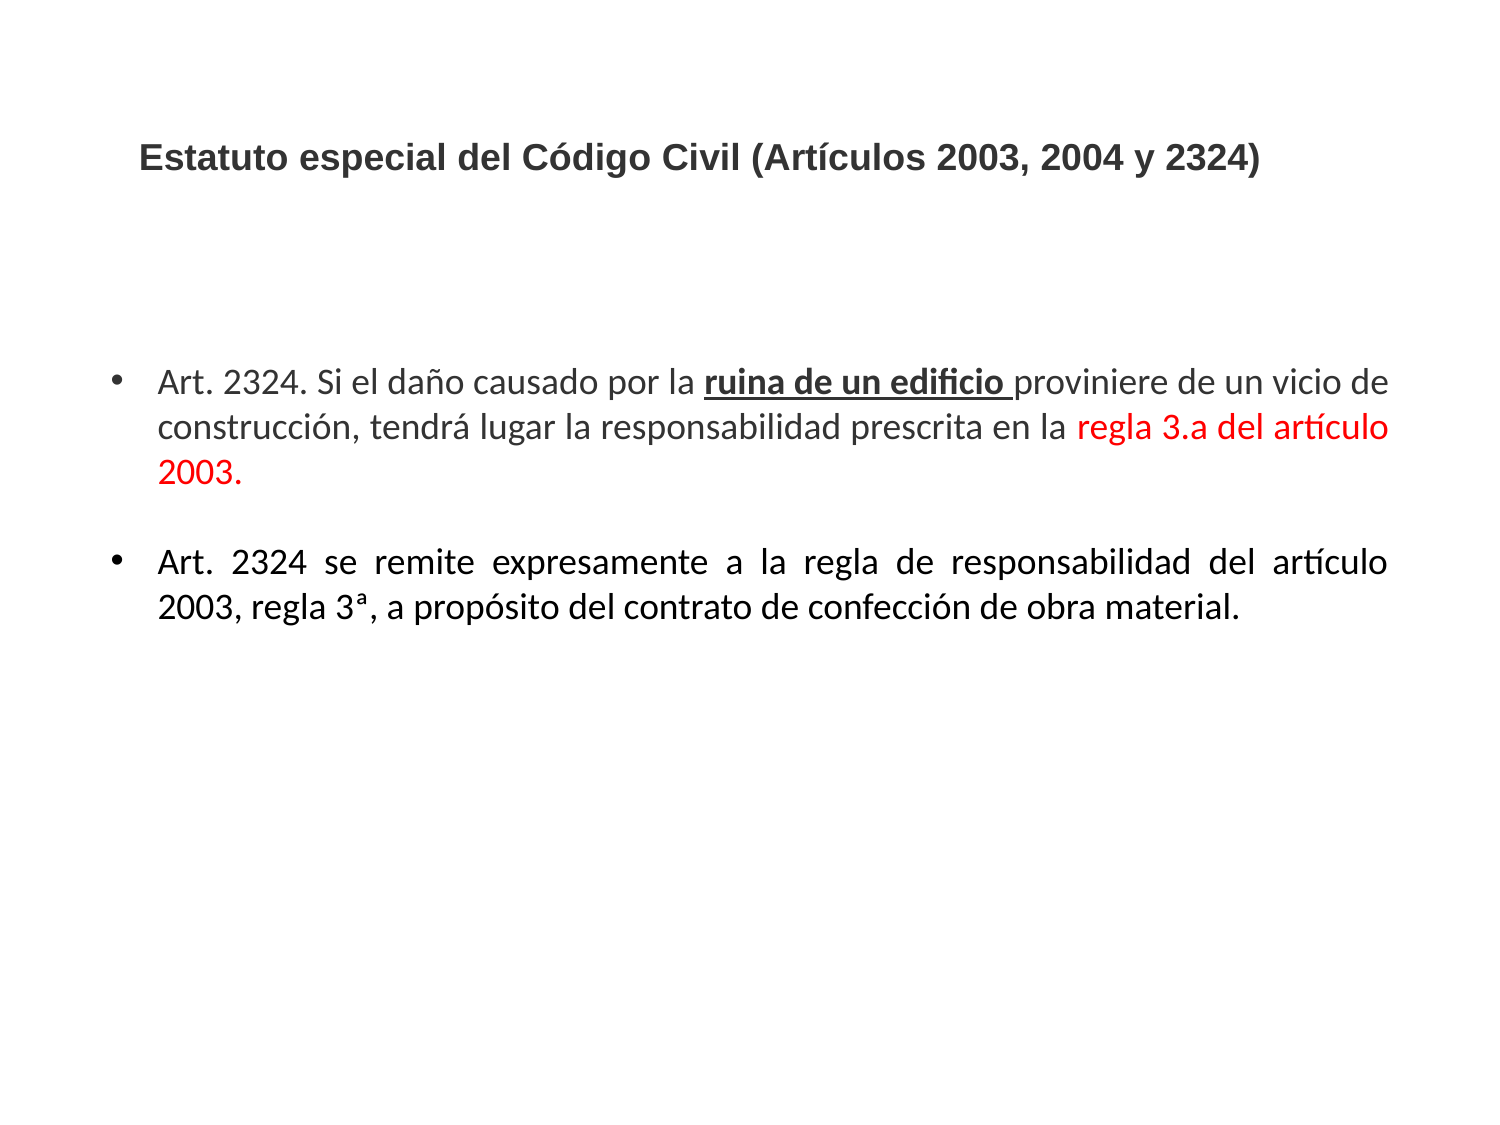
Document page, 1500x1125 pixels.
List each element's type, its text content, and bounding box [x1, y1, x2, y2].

text_box Estatuto especial del Código Civil (Artículos 2003, 2004 y 2324) [123, 125, 1433, 186]
text_box Art. 2324. Si el daño causado por la ruina de un edificio proviniere de un vicio de construcción, tendrá lugar la responsabilidad prescrita en la regla 3.a del artículo 2003. Art. 2324 se remite expresamente a la regla de responsabilidad del artículo 2003, regla 3ª, a propósito del contrato de confección de obra material. [95, 349, 1405, 635]
